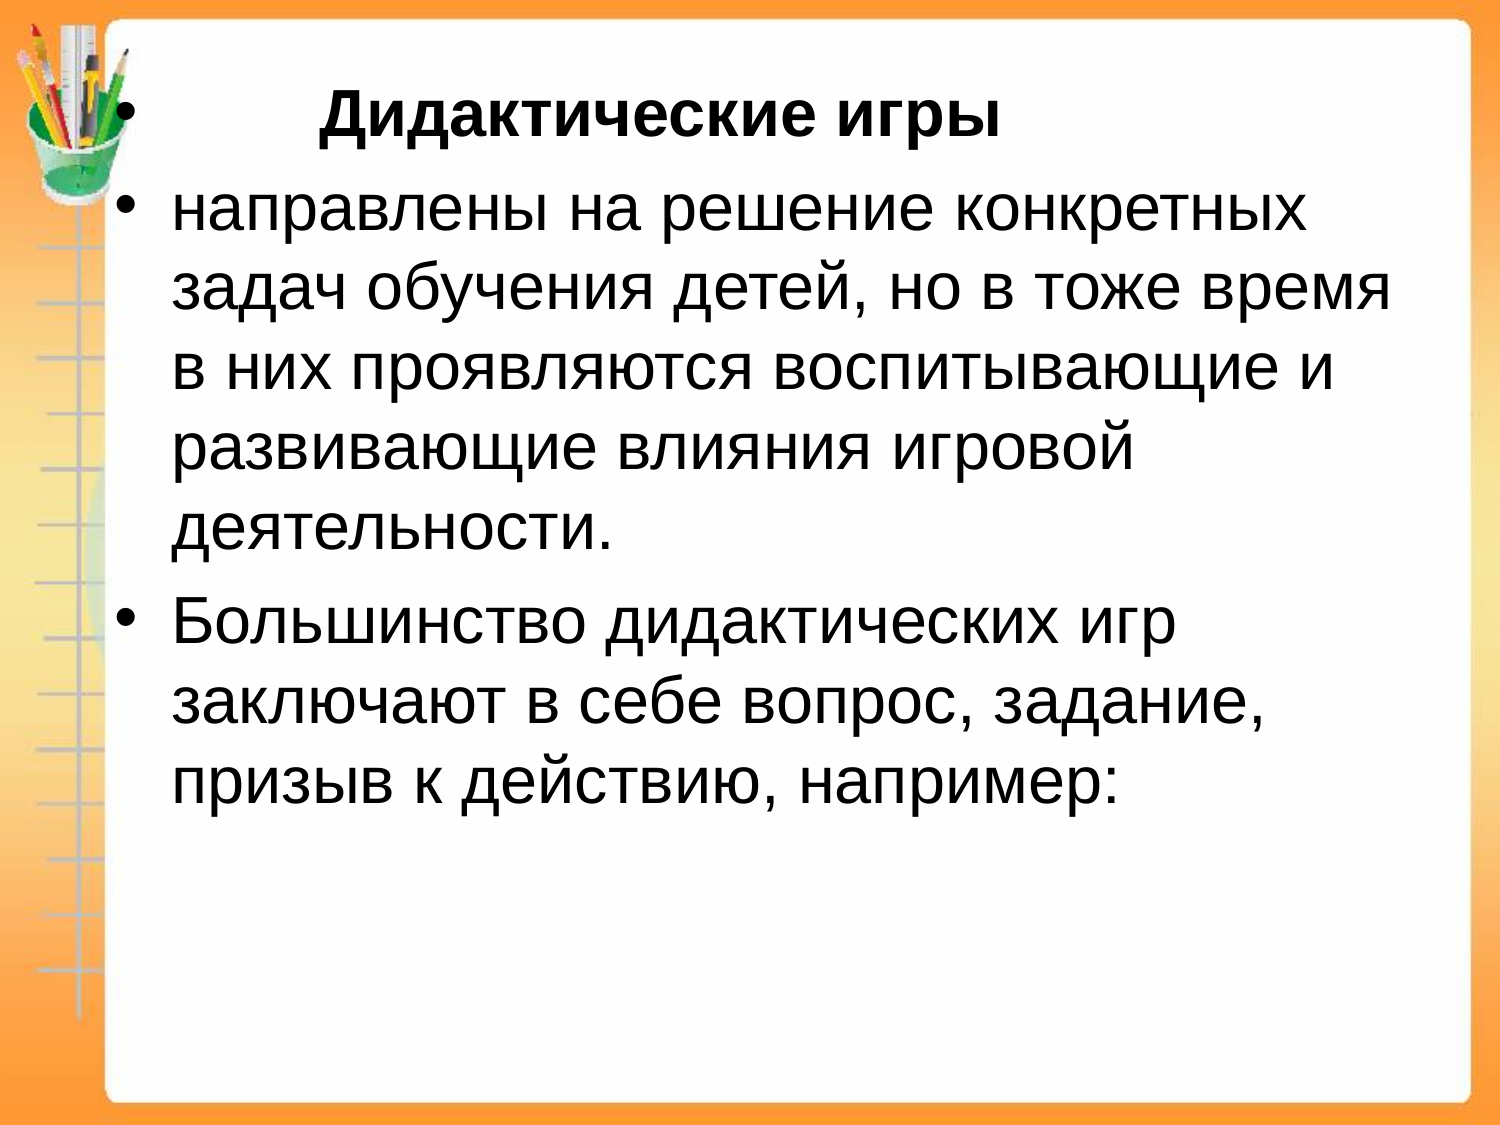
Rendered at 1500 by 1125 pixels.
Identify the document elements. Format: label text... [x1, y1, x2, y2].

list Дидактические игры направлены на решение конкретных задач обучения детей, но в тоже время в них проявляются воспитывающие и развивающие влияния игровой деятельности. Большинство дидактических игр заключают в себе вопрос, задание, призыв к действию, например: [99, 62, 1450, 805]
picture [0, 0, 1500, 1125]
